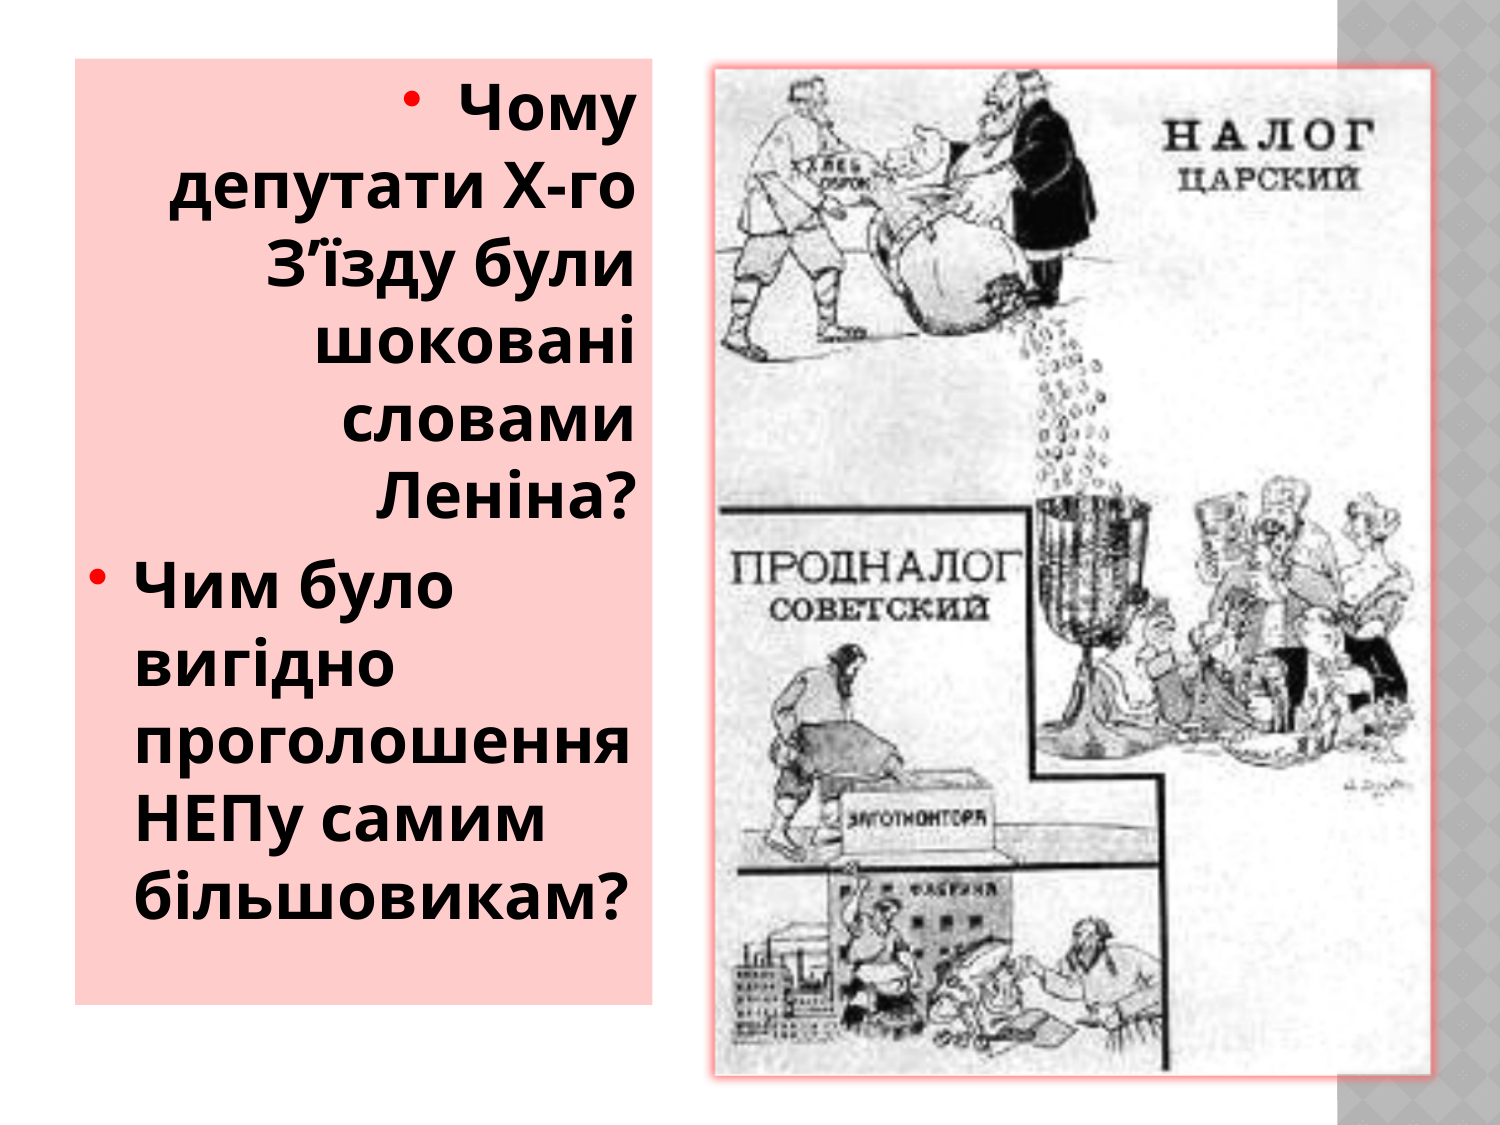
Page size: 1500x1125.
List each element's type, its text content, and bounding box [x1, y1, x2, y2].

list Чому депутати Х-го З’їзду були шоковані словами Леніна? Чим було вигідно проголошення НЕПу самим більшовикам? [75, 58, 653, 1005]
picture [714, 68, 1431, 1076]
